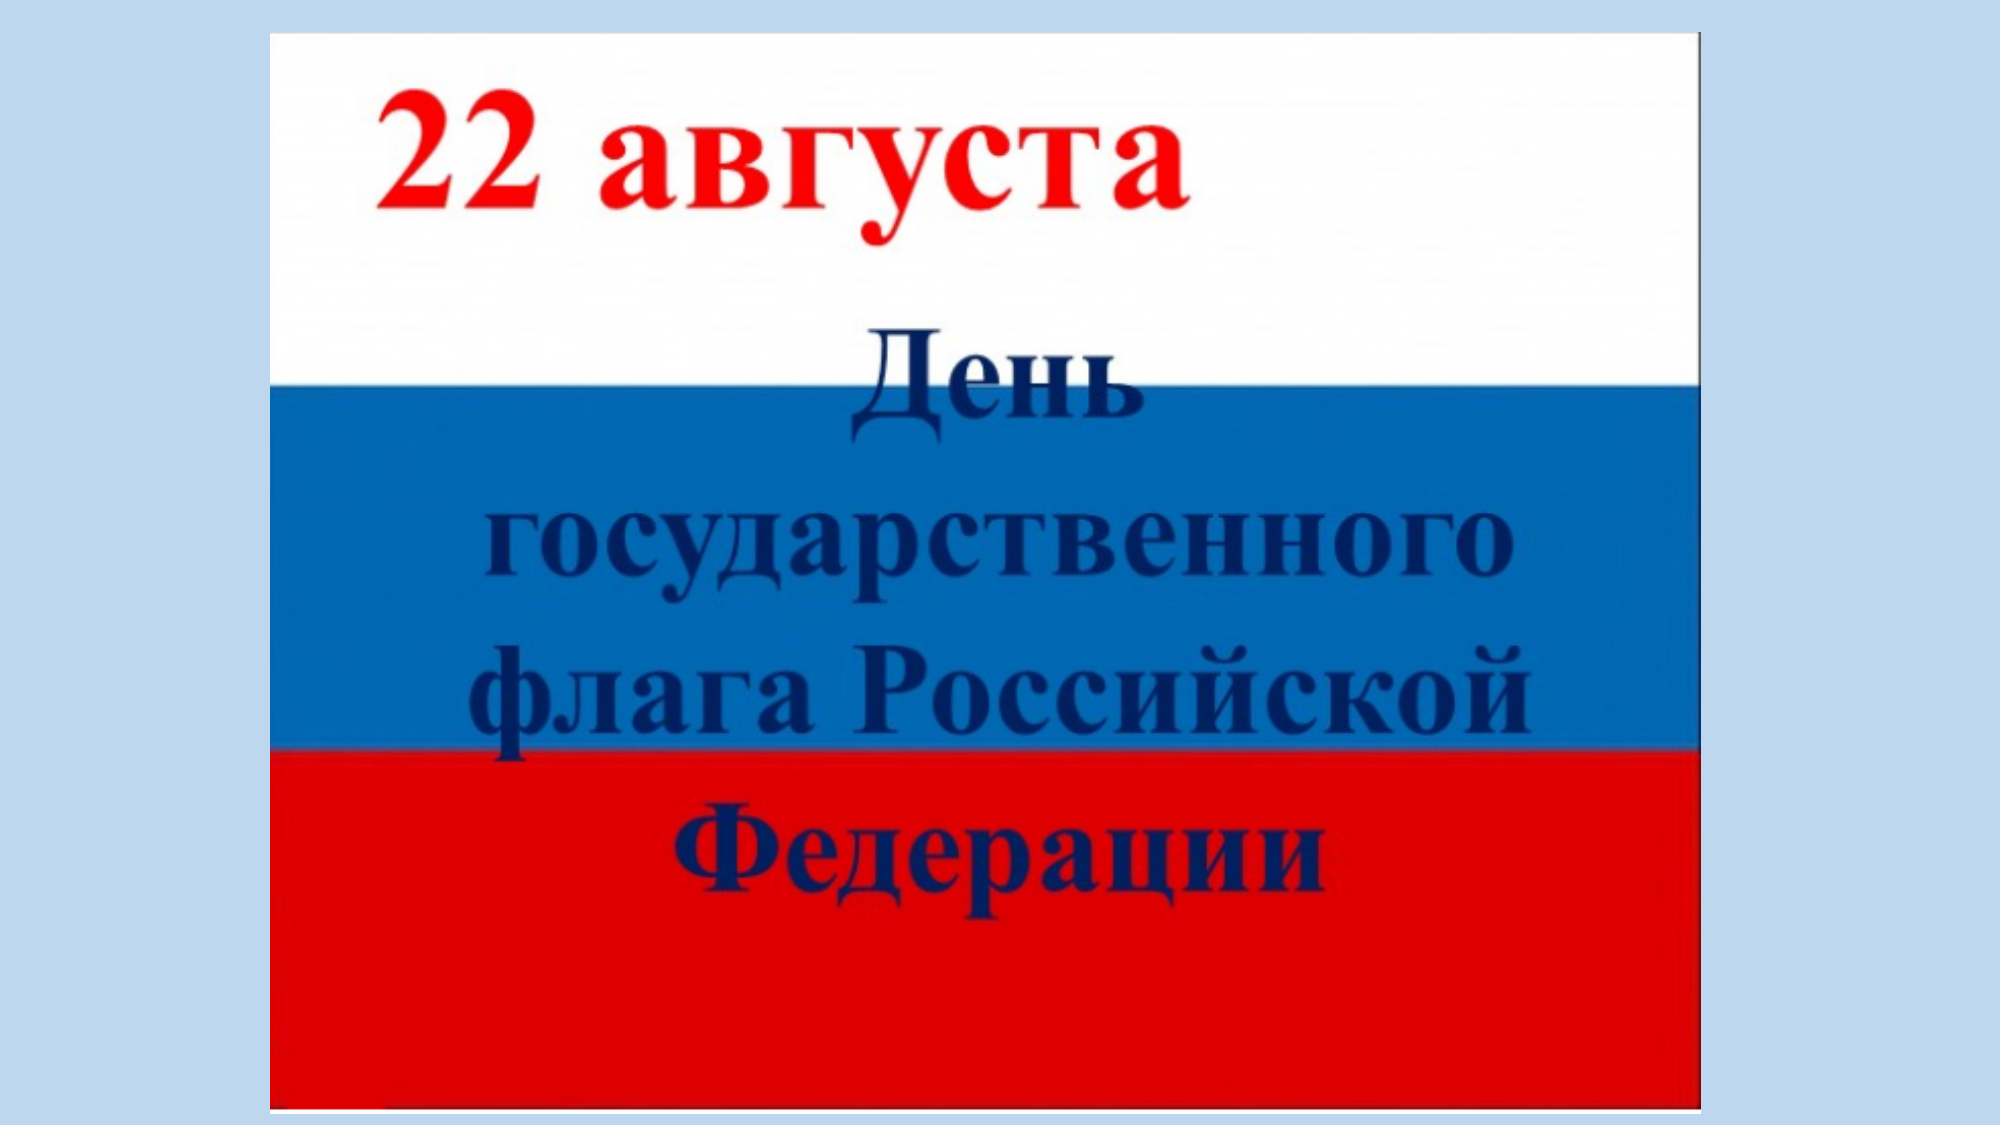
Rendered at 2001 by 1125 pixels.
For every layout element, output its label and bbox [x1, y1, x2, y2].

picture [270, 32, 1701, 1114]
